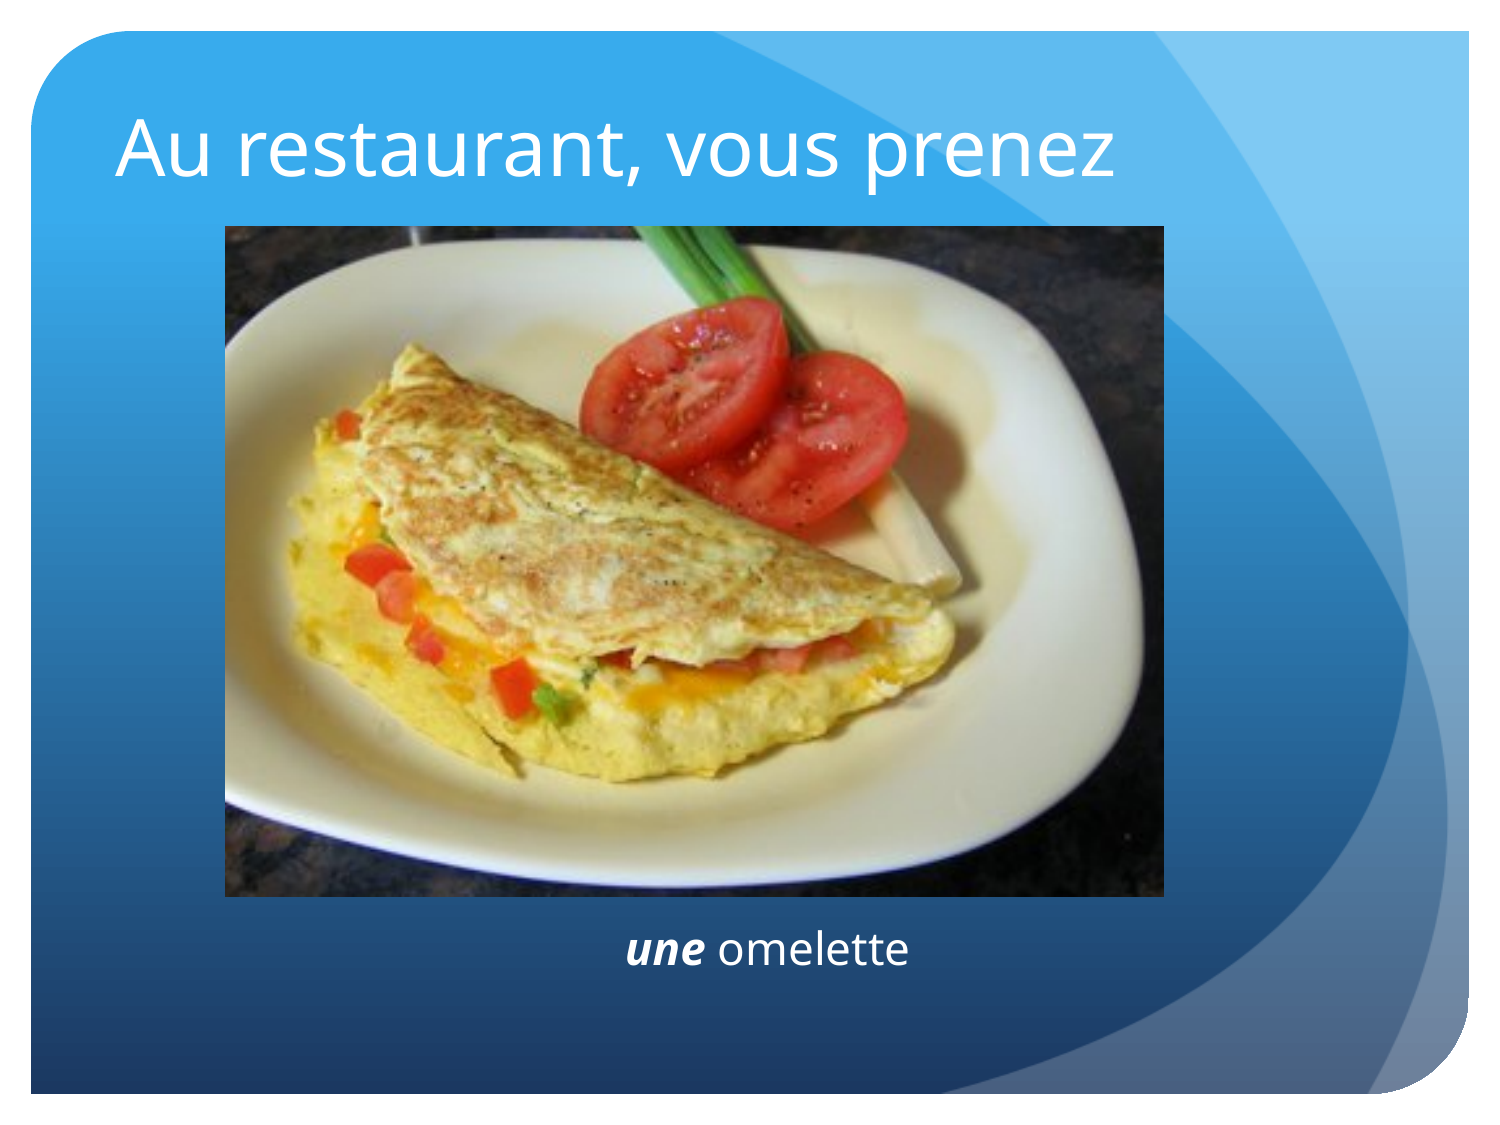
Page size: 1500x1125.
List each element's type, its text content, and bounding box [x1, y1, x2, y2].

list une omelette [130, 912, 1406, 1025]
picture [24, 30, 1473, 1094]
title Au restaurant, vous prenez [100, 37, 1438, 200]
